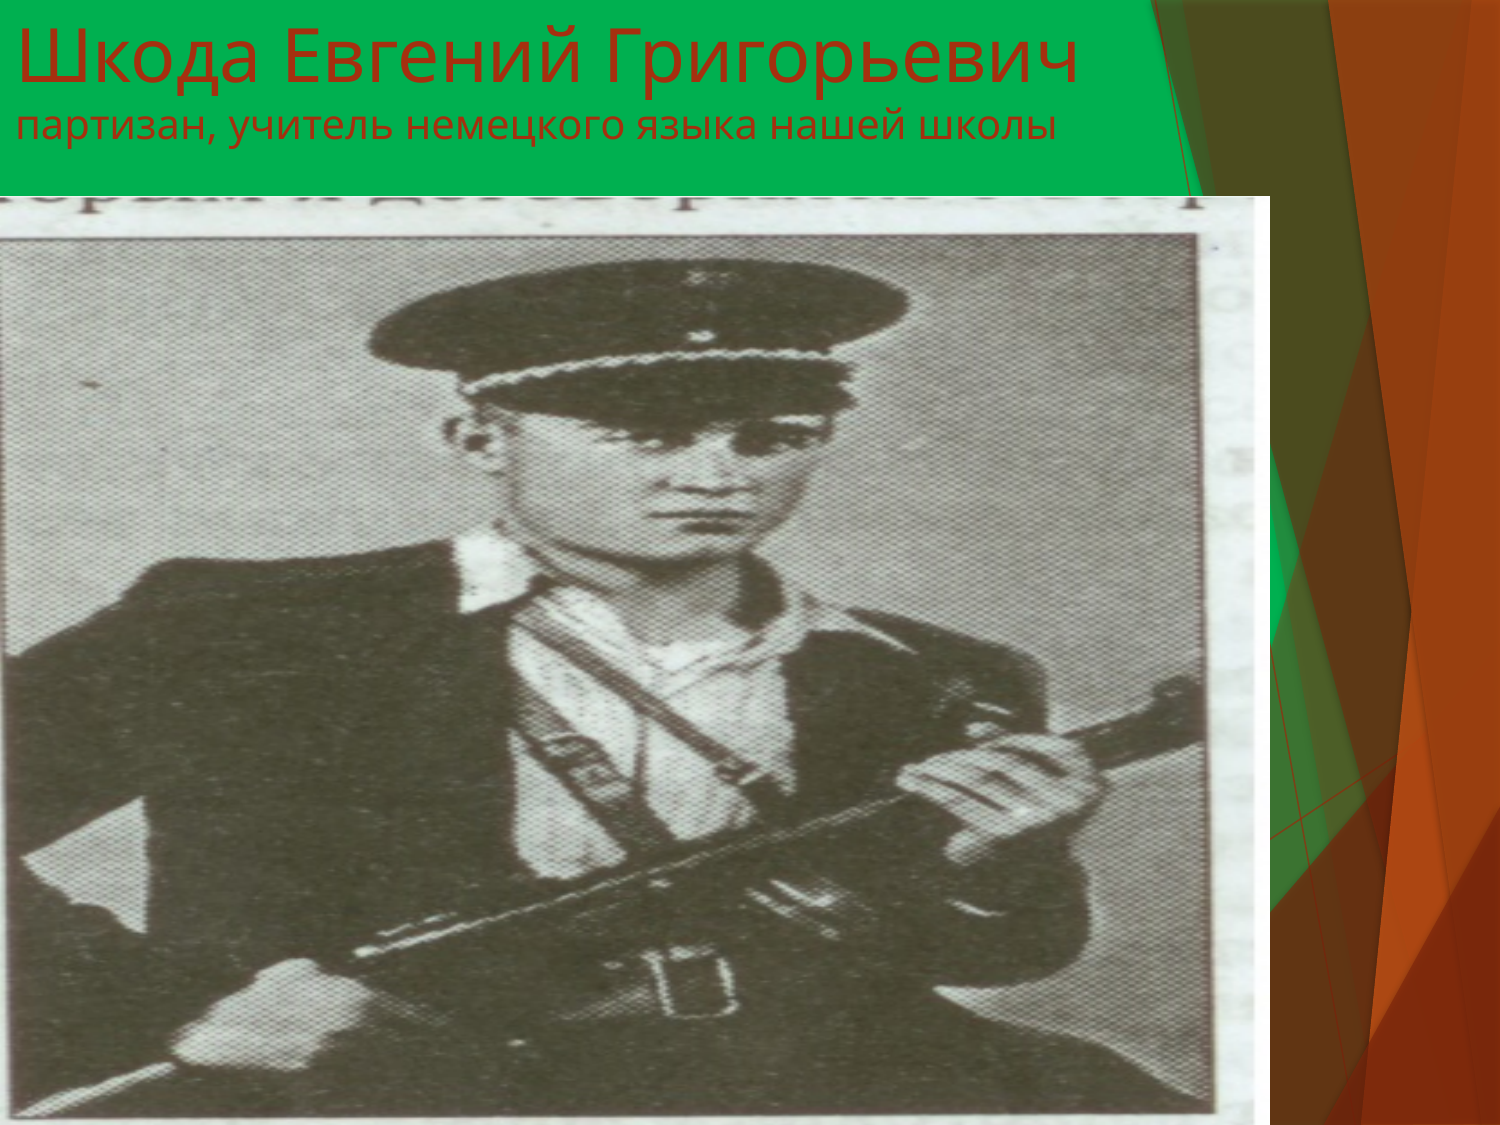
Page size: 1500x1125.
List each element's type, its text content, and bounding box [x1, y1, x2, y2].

picture [0, 195, 1271, 1125]
title Шкода Евгений Григорьевич партизан, учитель немецкого языка нашей школы [0, 0, 1247, 195]
